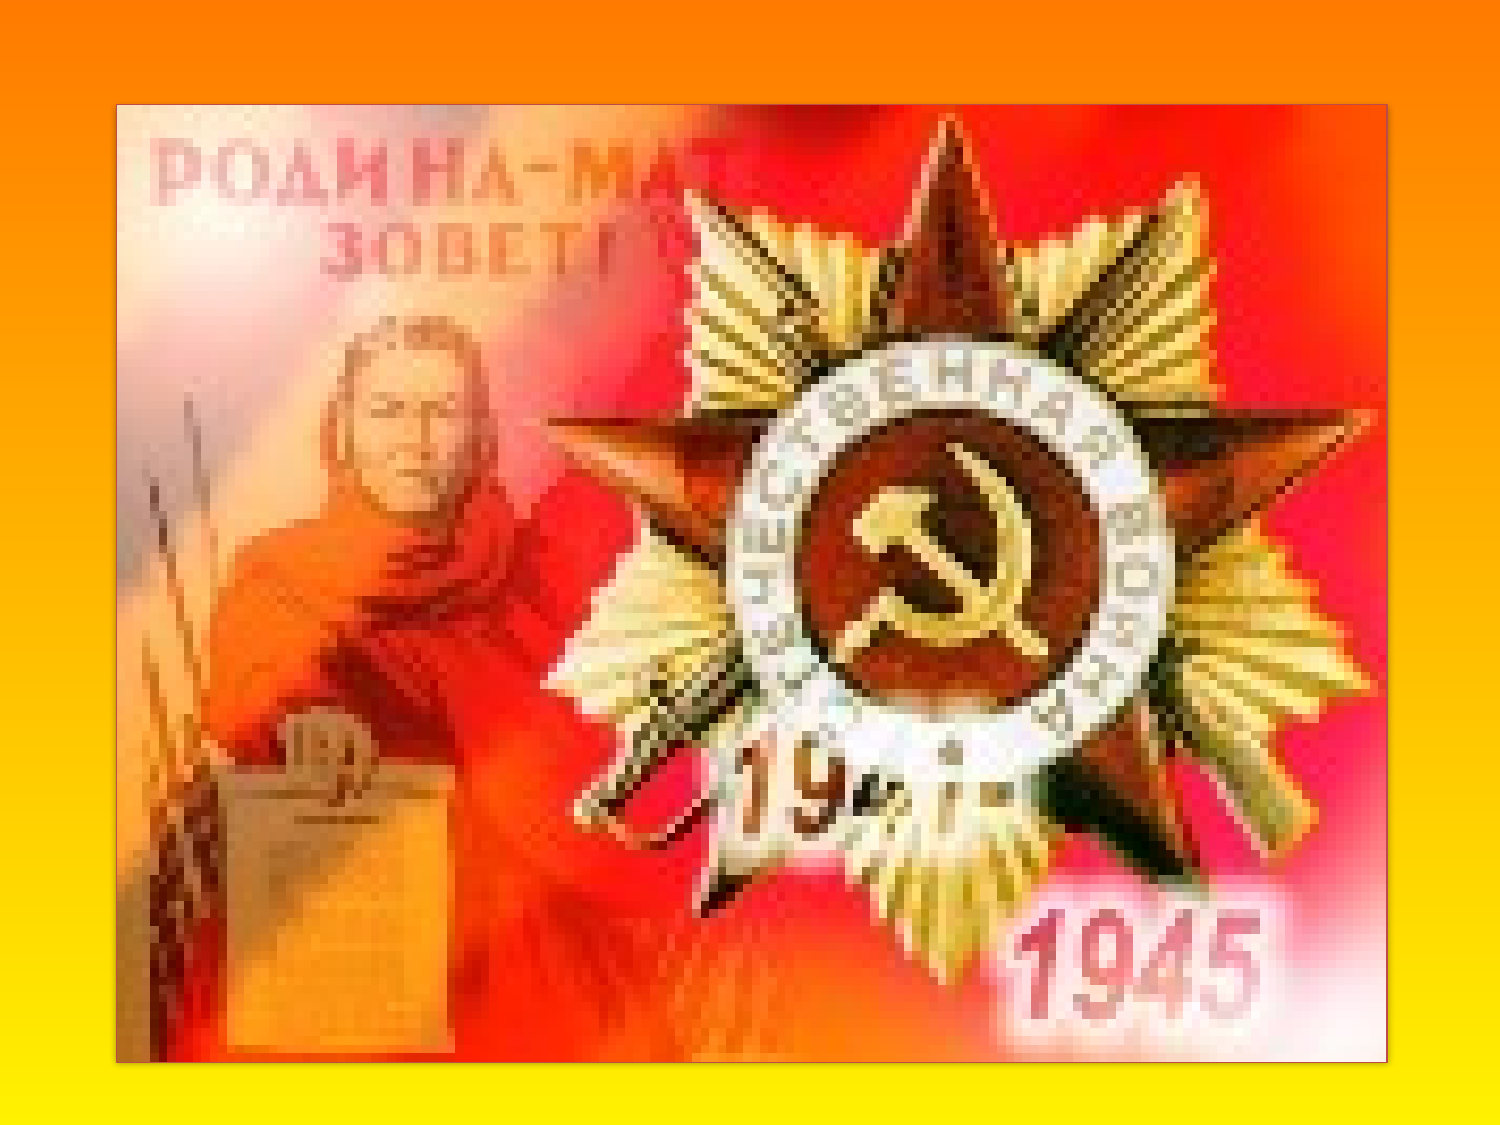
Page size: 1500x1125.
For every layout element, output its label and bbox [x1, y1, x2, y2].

list [116, 105, 1387, 1062]
